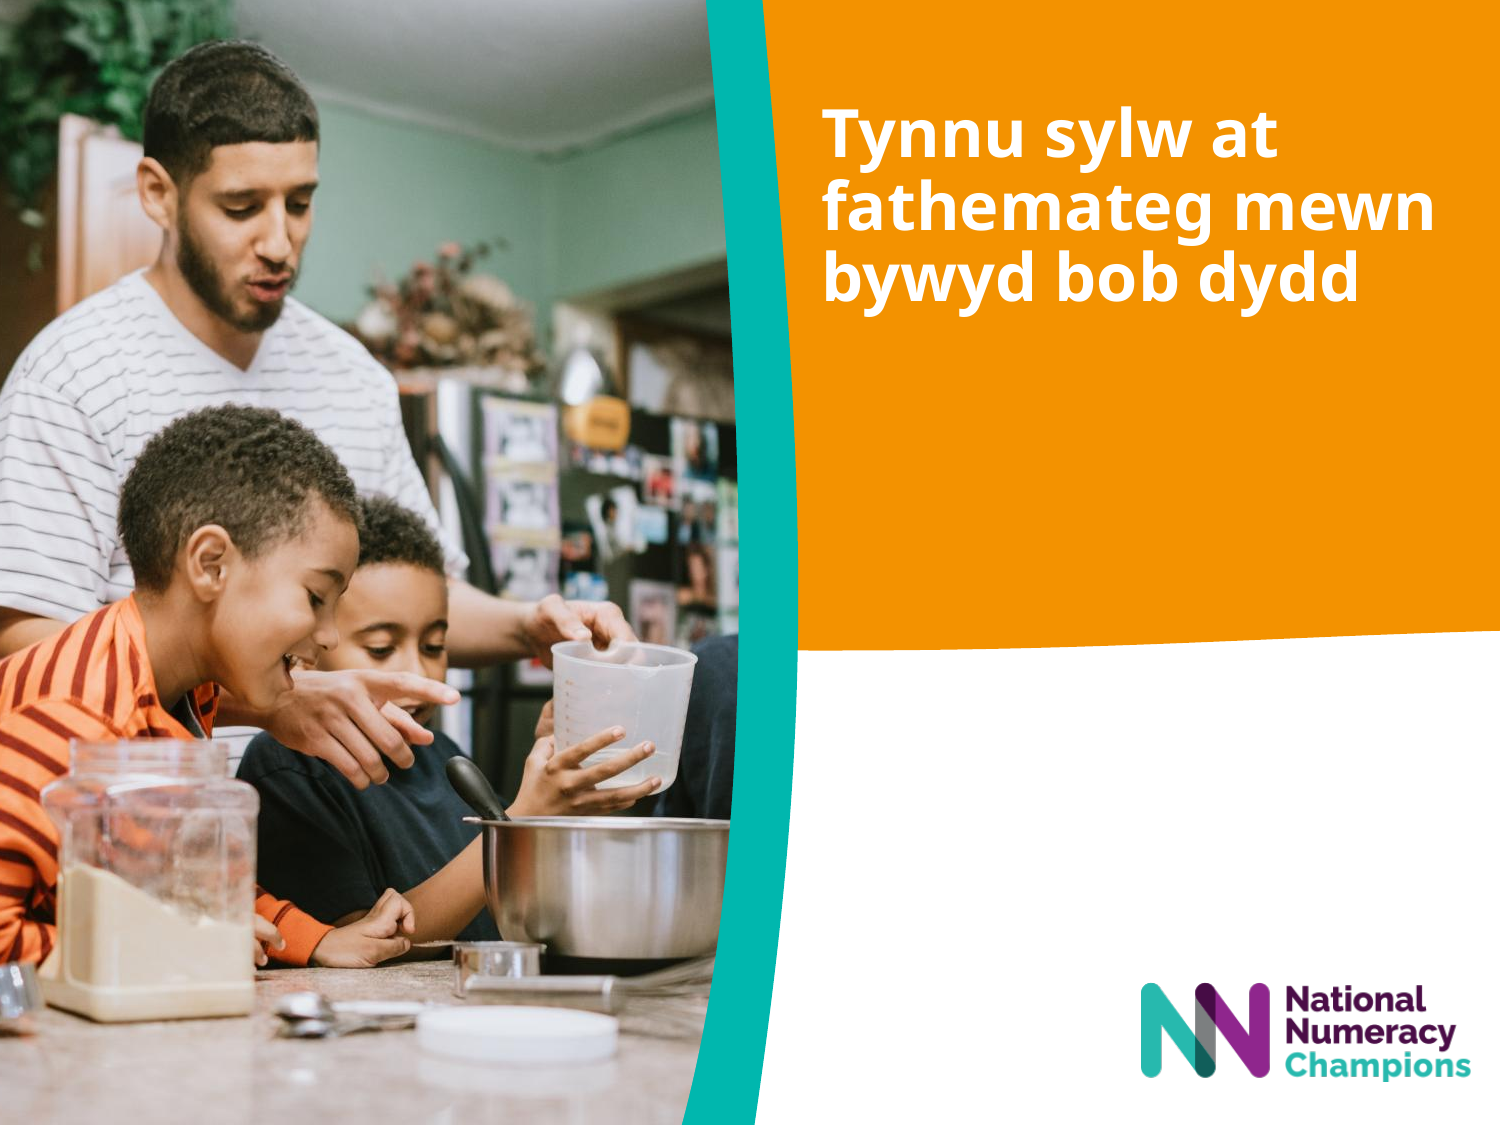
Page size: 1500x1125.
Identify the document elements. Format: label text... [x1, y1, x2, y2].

list Tynnu sylw at fathemateg mewn bywyd bob dydd [806, 93, 1482, 354]
picture [0, 0, 739, 1125]
